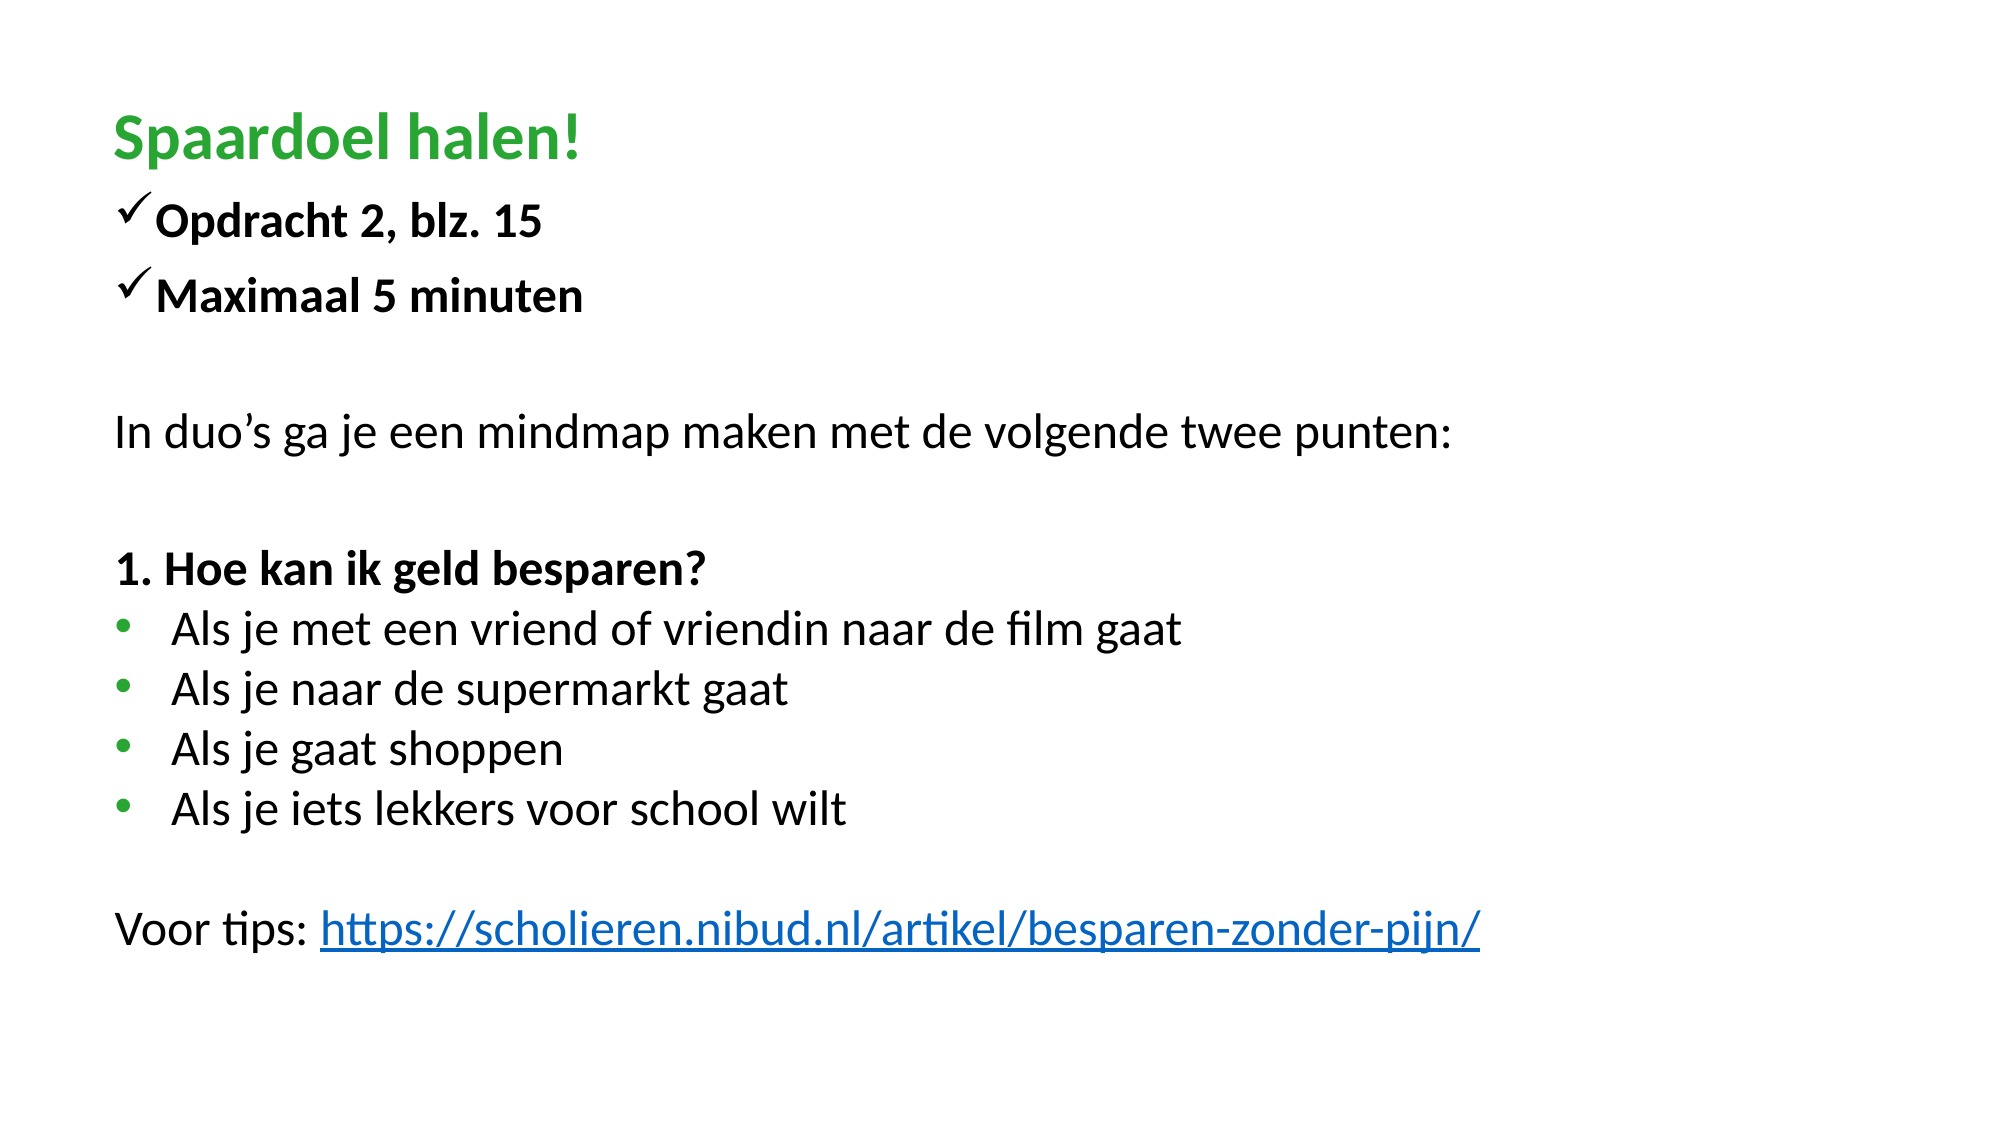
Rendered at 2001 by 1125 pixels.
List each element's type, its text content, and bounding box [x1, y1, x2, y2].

text_box Spaardoel halen! Opdracht 2, blz. 15 Maximaal 5 minuten In duo’s ga je een mindmap maken met de volgende twee punten: [114, 101, 1724, 471]
text_box 1. Hoe kan ik geld besparen? Als je met een vriend of vriendin naar de film gaat Als je naar de supermarkt gaat Als je gaat shoppen Als je iets lekkers voor school wilt Voor tips: https://scholieren.nibud.nl/artikel/besparen-zonder-pijn/ [99, 527, 1795, 963]
